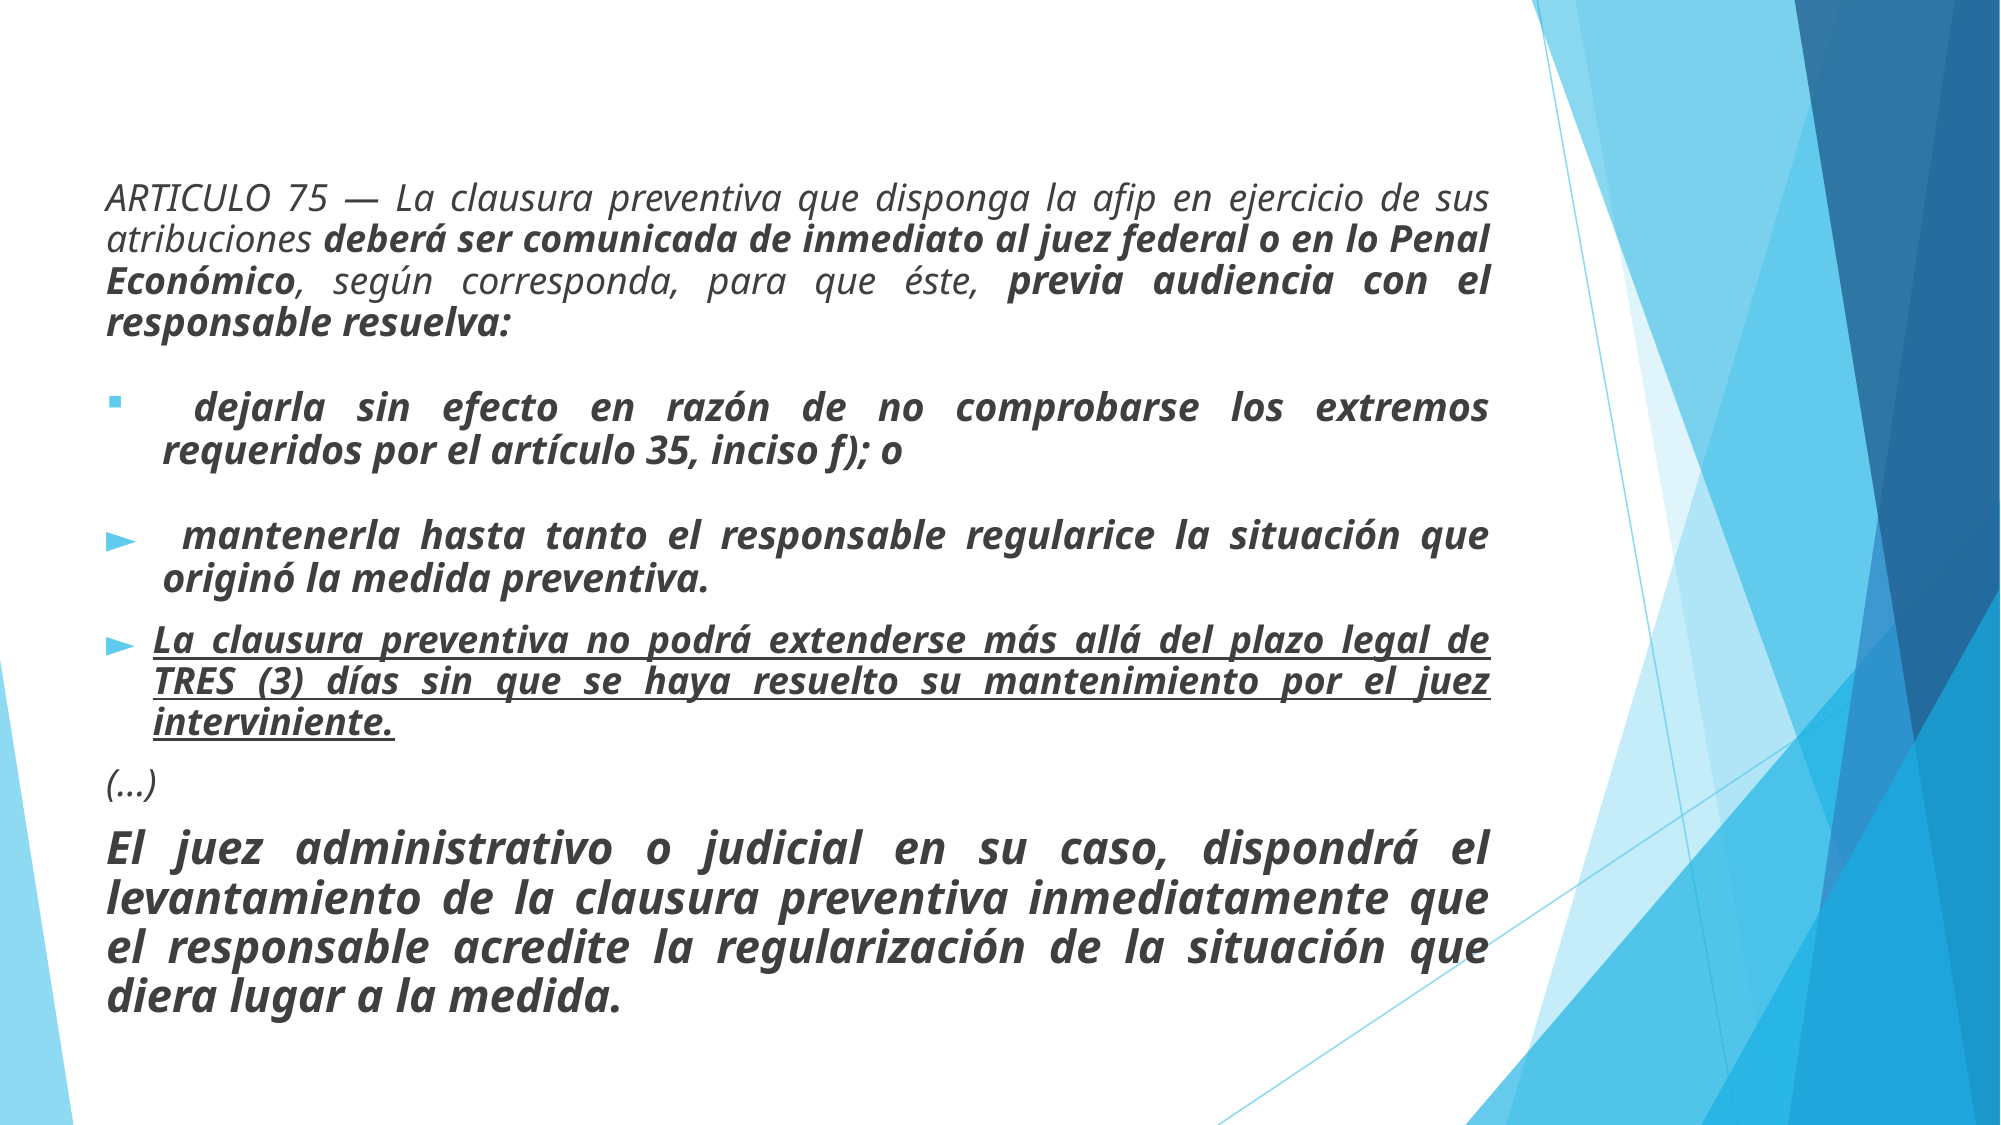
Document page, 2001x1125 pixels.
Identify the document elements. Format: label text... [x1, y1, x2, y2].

list ARTICULO 75 — La clausura preventiva que disponga la afip en ejercicio de sus atribuciones deberá ser comunicada de inmediato al juez federal o en lo Penal Económico, según corresponda, para que éste, previa audiencia con el responsable resuelva: dejarla sin efecto en razón de no comprobarse los extremos requeridos por el artículo 35, inciso f); o mantenerla hasta tanto el responsable regularice la situación que originó la medida preventiva. La clausura preventiva no podrá extenderse más allá del plazo legal de TRES (3) días sin que se haya resuelto su mantenimiento por el juez interviniente. (…) El juez administrativo o judicial en su caso, dispondrá el levantamiento de la clausura preventiva inmediatamente que el responsable acredite la regularización de la situación que diera lugar a la medida. [90, 171, 1507, 1076]
